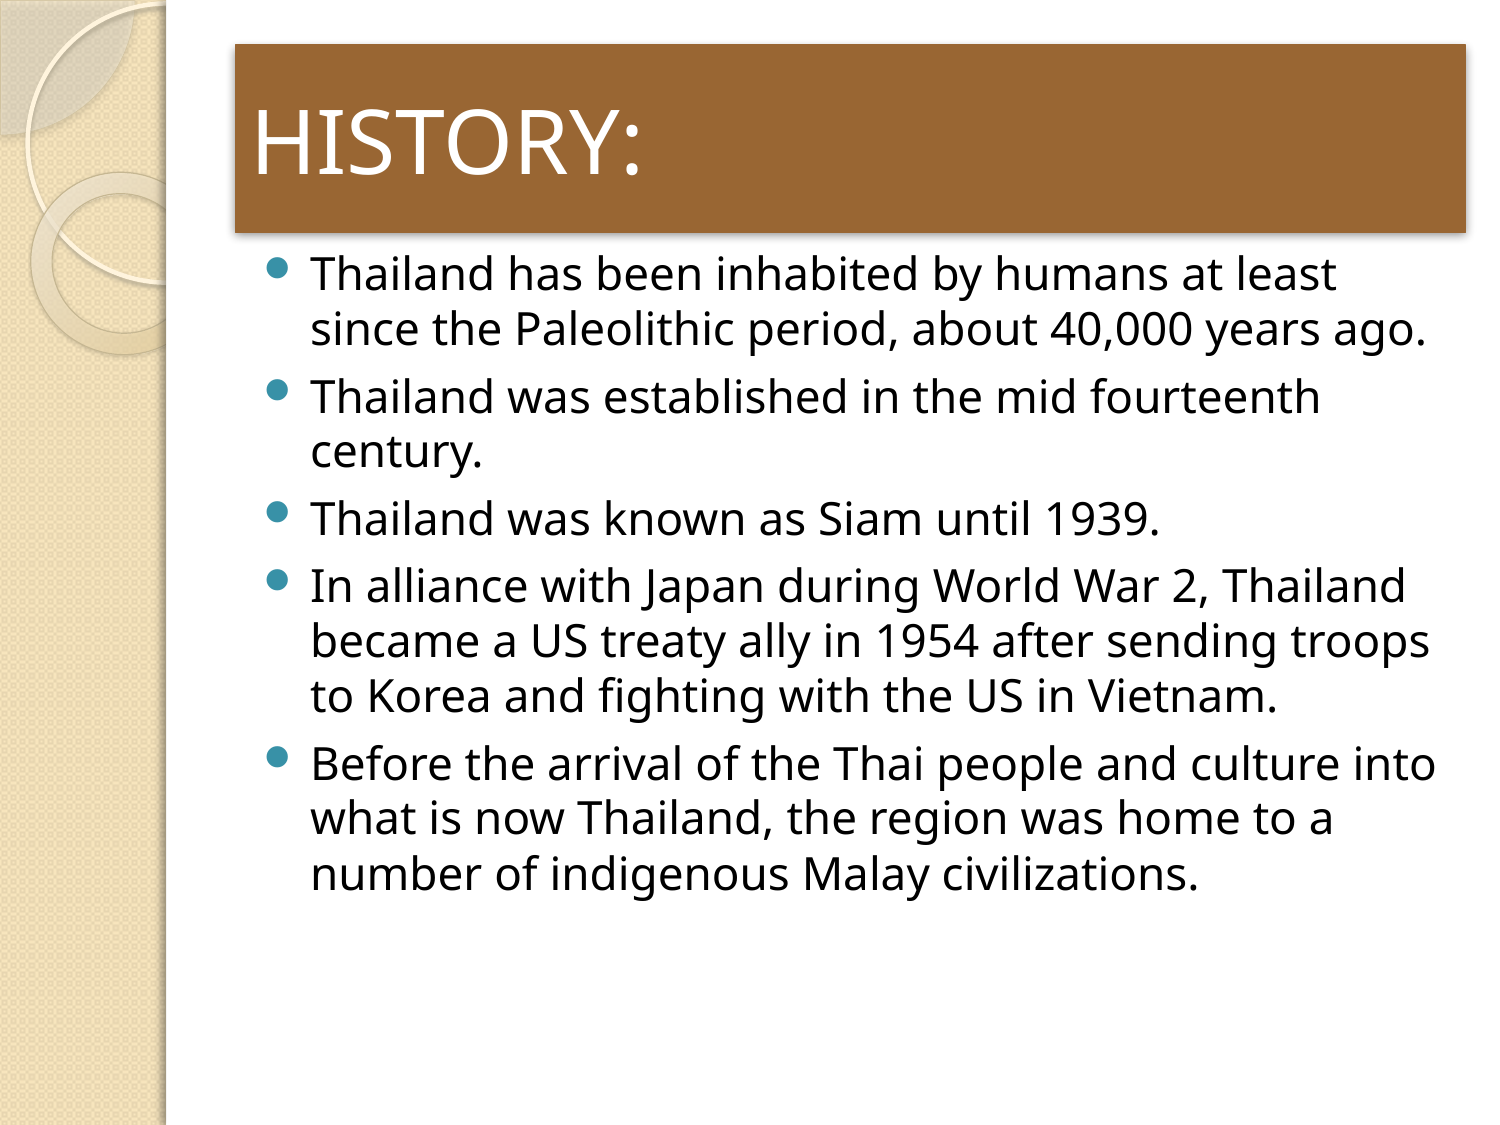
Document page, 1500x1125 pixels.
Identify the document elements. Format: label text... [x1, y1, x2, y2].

list Thailand has been inhabited by humans at least since the Paleolithic period, about 40,000 years ago. Thailand was established in the mid fourteenth century. Thailand was known as Siam until 1939. In alliance with Japan during World War 2, Thailand became a US treaty ally in 1954 after sending troops to Korea and fighting with the US in Vietnam. Before the arrival of the Thai people and culture into what is now Thailand, the region was home to a number of indigenous Malay civilizations. [235, 237, 1466, 1025]
title HISTORY: [235, 44, 1466, 233]
